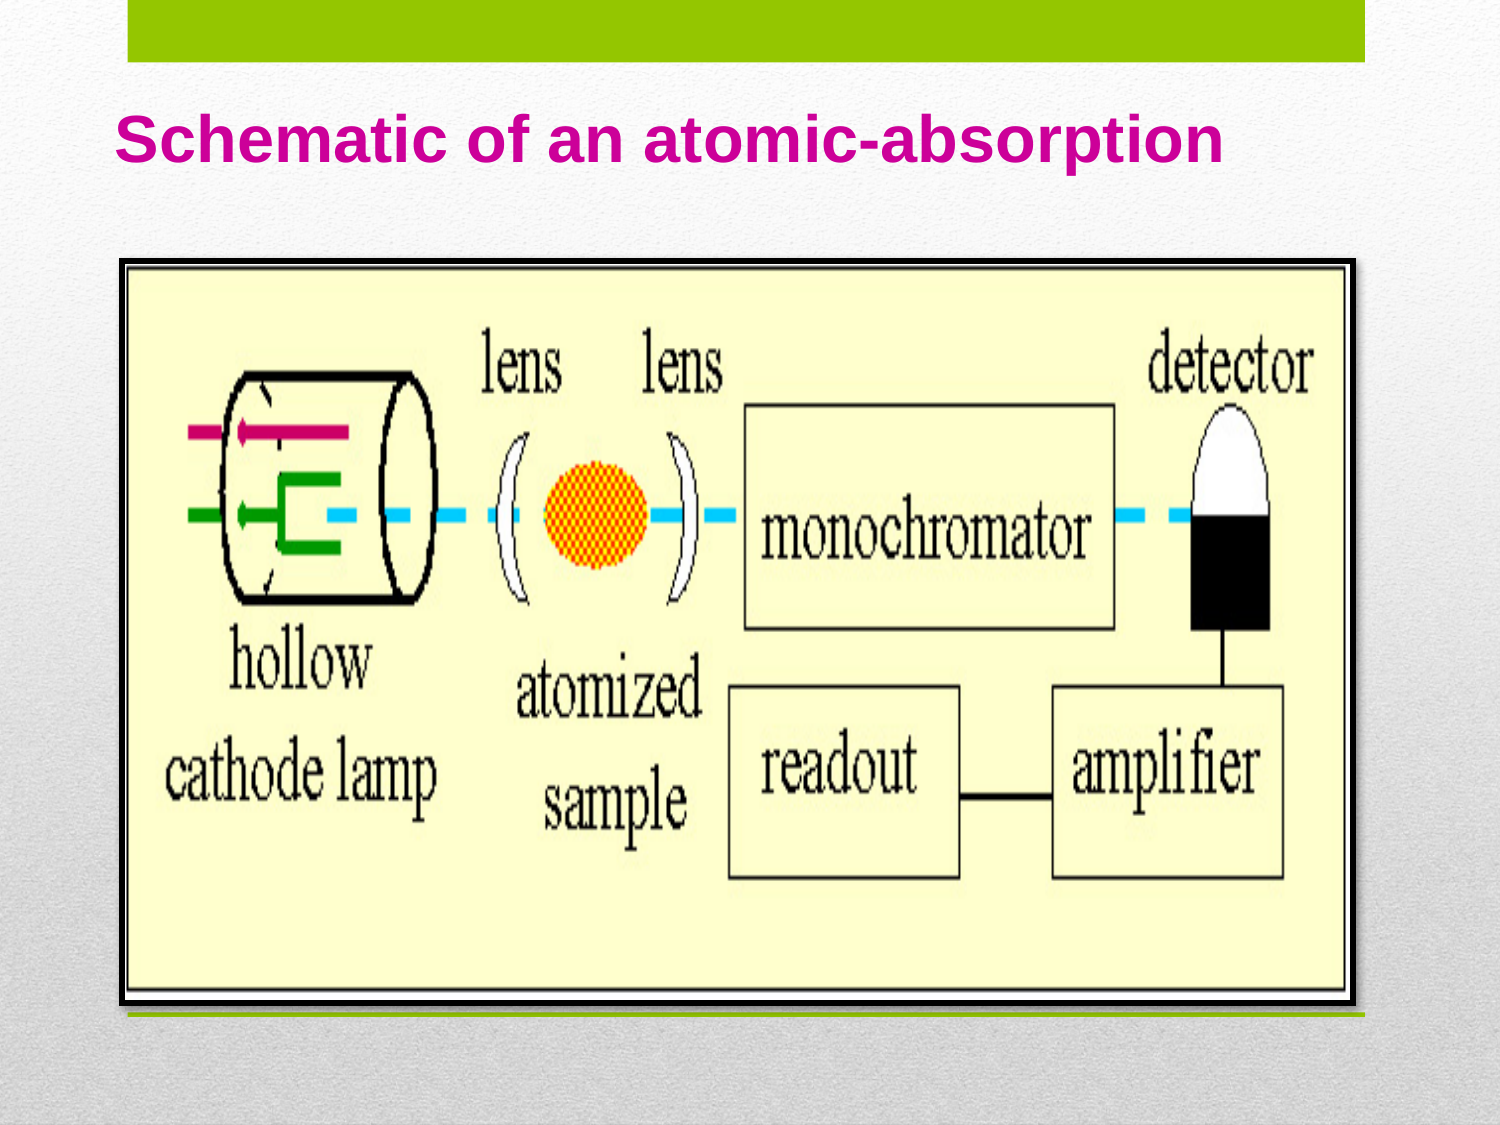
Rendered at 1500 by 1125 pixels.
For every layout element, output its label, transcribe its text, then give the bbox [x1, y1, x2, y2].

text_box Schematic of an atomic-absorption [99, 88, 1400, 264]
picture [124, 263, 1351, 1001]
